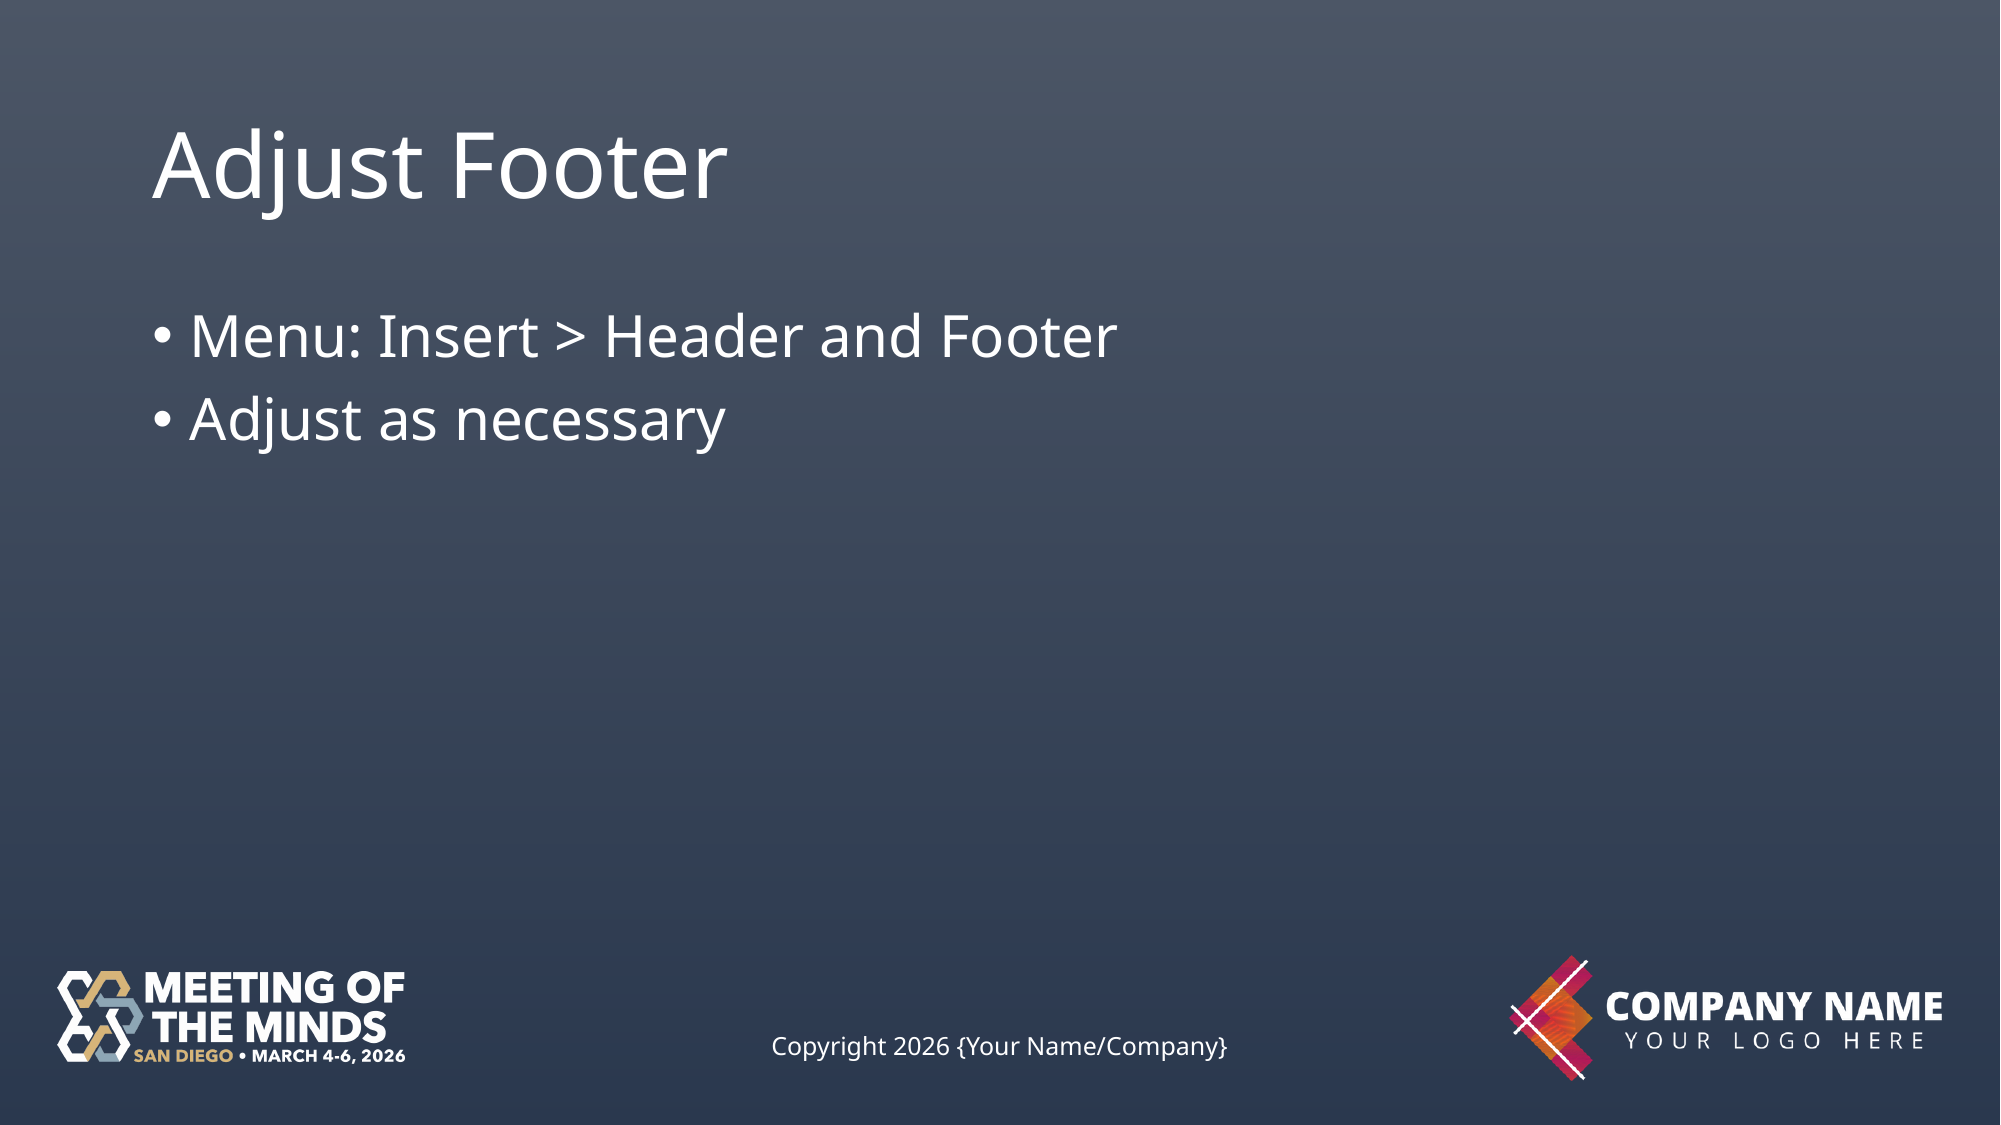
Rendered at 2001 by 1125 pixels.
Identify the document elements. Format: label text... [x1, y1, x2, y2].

list Menu: Insert > Header and Footer Adjust as necessary [137, 299, 1863, 951]
picture [1493, 939, 1959, 1095]
title Adjust Footer [137, 59, 1863, 278]
picture [57, 971, 405, 1064]
footer Copyright 2026 {Your Name/Company} [662, 1015, 1338, 1076]
